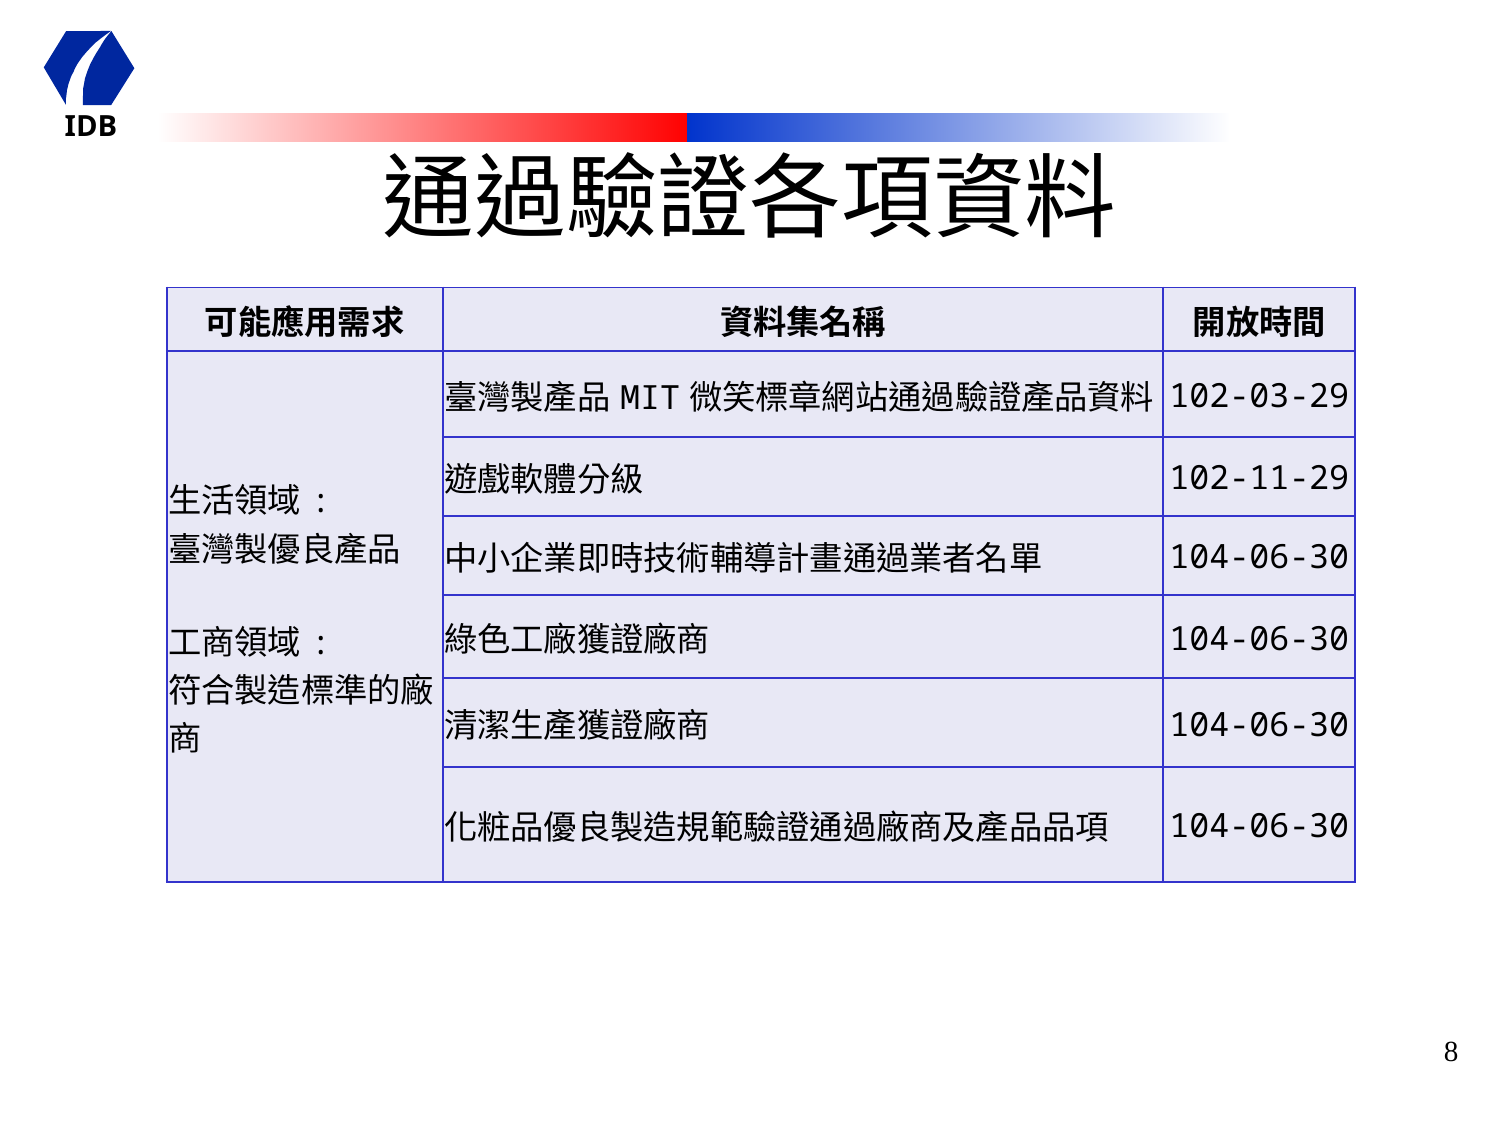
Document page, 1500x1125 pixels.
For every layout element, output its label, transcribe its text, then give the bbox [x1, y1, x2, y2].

slide_number 8 [1160, 1024, 1474, 1101]
table_cell 104-06-30 [1164, 768, 1354, 881]
table_cell 遊戲軟體分級 [444, 438, 1162, 515]
table_cell 清潔生產獲證廠商 [444, 679, 1162, 766]
table_cell 104-06-30 [1164, 679, 1354, 766]
table_header 可能應用需求 [168, 288, 442, 350]
table_cell 臺灣製產品MIT微笑標章網站通過驗證產品資料 [444, 352, 1162, 436]
table_cell 綠色工廠獲證廠商 [444, 596, 1162, 677]
table_header 開放時間 [1164, 288, 1354, 350]
table_cell 生活領域: 臺灣製優良產品 工商領域: 符合製造標準的廠商 [168, 352, 442, 881]
table_cell 104-06-30 [1164, 517, 1354, 594]
table_cell 102-03-29 [1164, 352, 1354, 436]
table_cell 化粧品優良製造規範驗證通過廠商及產品品項 [444, 768, 1162, 881]
table_cell 中小企業即時技術輔導計畫通過業者名單 [444, 517, 1162, 594]
title 通過驗證各項資料 [112, 99, 1388, 288]
table_cell 104-06-30 [1164, 596, 1354, 677]
table_header 資料集名稱 [444, 288, 1162, 350]
table_cell 102-11-29 [1164, 438, 1354, 515]
